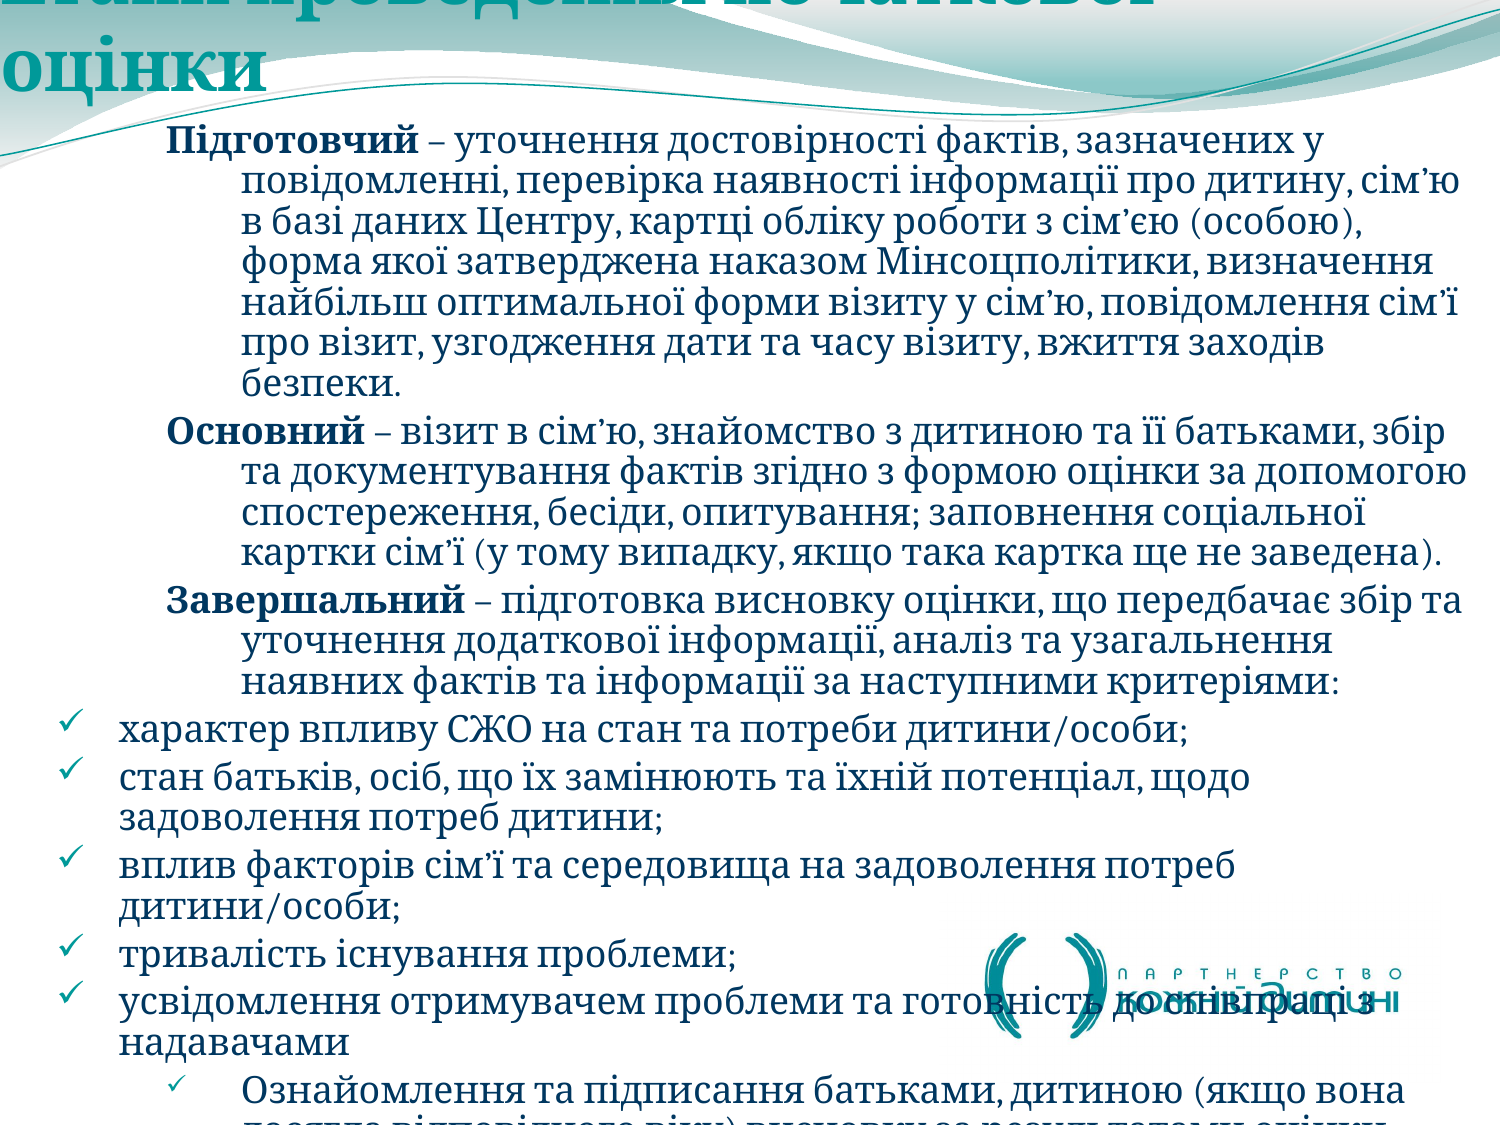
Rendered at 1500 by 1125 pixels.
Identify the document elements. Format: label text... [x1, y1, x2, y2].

title Етапи проведення початкової оцінки [0, 0, 1324, 107]
list Підготовчий – уточнення достовірності фактів, зазначених у повідомленні, перевірка наявності інформації про дитину, сім’ю в базі даних Центру, картці обліку роботи з сім’єю (особою), форма якої затверджена наказом Мінсоцполітики, визначення найбільш оптимальної форми візиту у сім’ю, повідомлення сім’ї про візит, узгодження дати та часу візиту, вжиття заходів безпеки. Основний – візит в сім’ю, знайомство з дитиною та її батьками, збір та документування фактів згідно з формою оцінки за допомогою спостереження, бесіди, опитування; заповнення соціальної картки сім’ї (у тому випадку, якщо така картка ще не заведена). Завершальний – підготовка висновку оцінки, що передбачає збір та уточнення додаткової інформації, аналіз та узагальнення наявних фактів та інформації за наступними критеріями: характер впливу СЖО на стан та потреби дитини/особи; стан батьків, осіб, що їх замінюють та їхній потенціал, щодо задоволення потреб дитини; вплив факторів сім’ї та середовища на задоволення потреб дитини/особи; тривалість існування проблеми; усвідомлення отримувачем проблеми та готовність до співпраці з надавачами Ознайомлення та підписання батьками, дитиною (якщо вона досягла відповідного віку) висновку за результатами оцінки. [40, 113, 1500, 1125]
